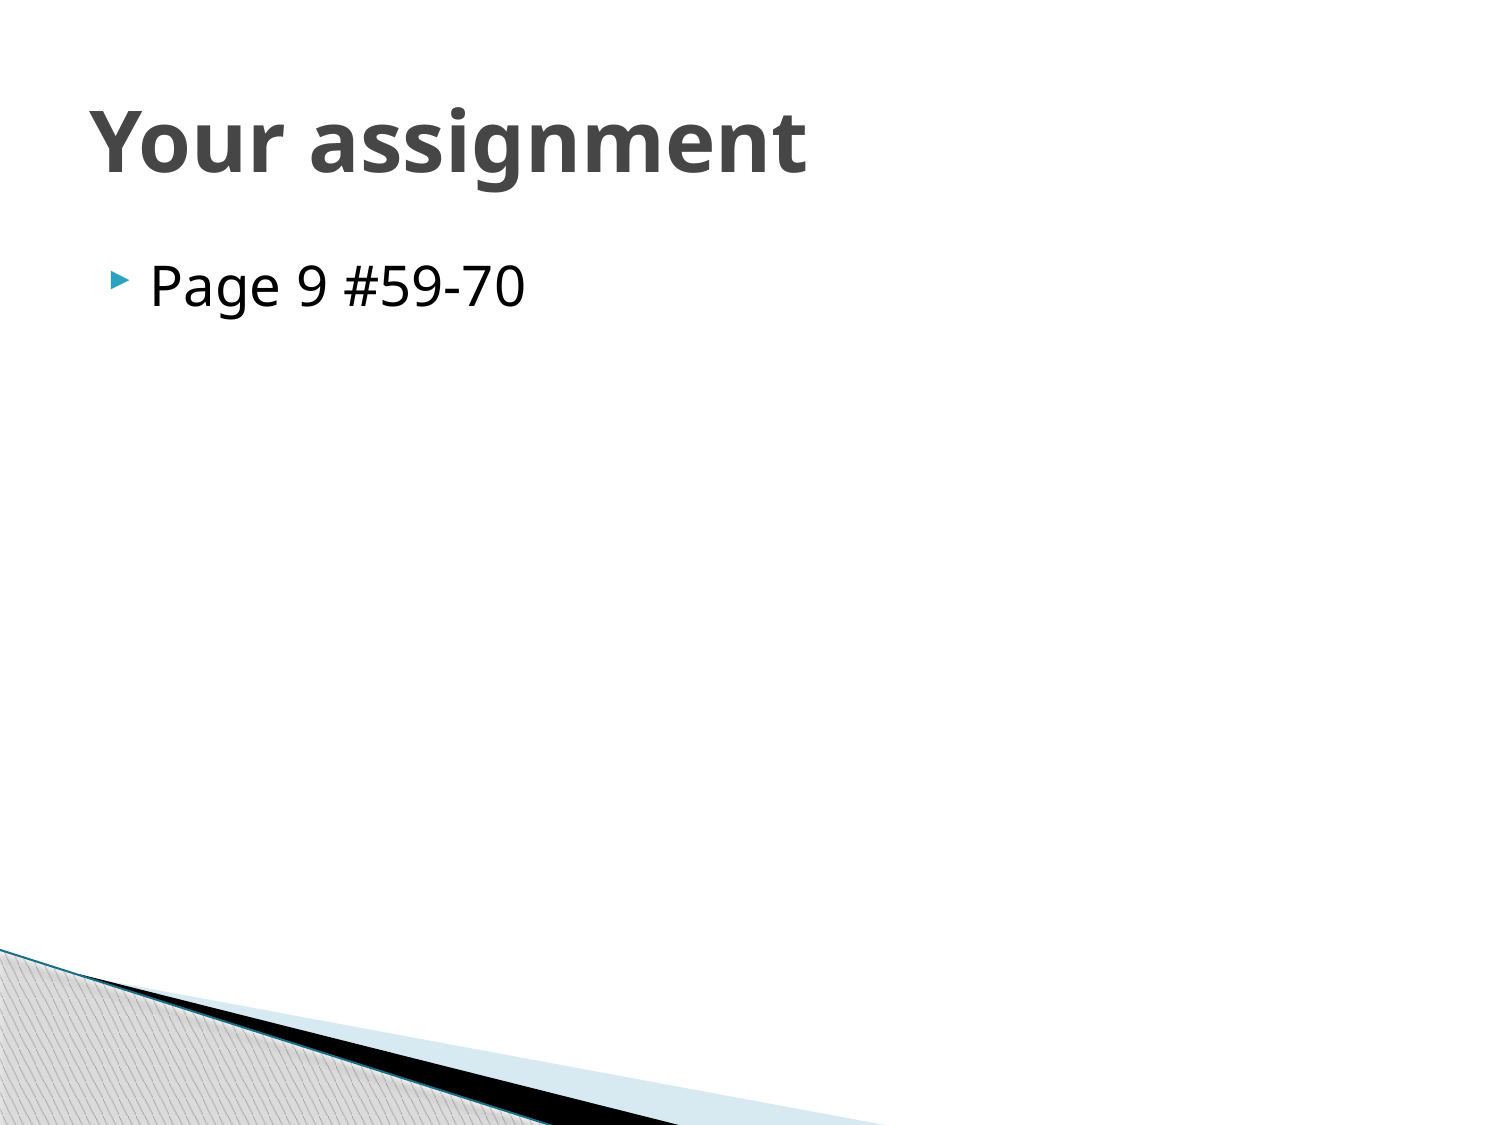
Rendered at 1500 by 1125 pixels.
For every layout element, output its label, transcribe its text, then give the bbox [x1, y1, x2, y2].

list Page 9 #59-70 [75, 243, 1425, 986]
title Your assignment [75, 45, 1425, 233]
